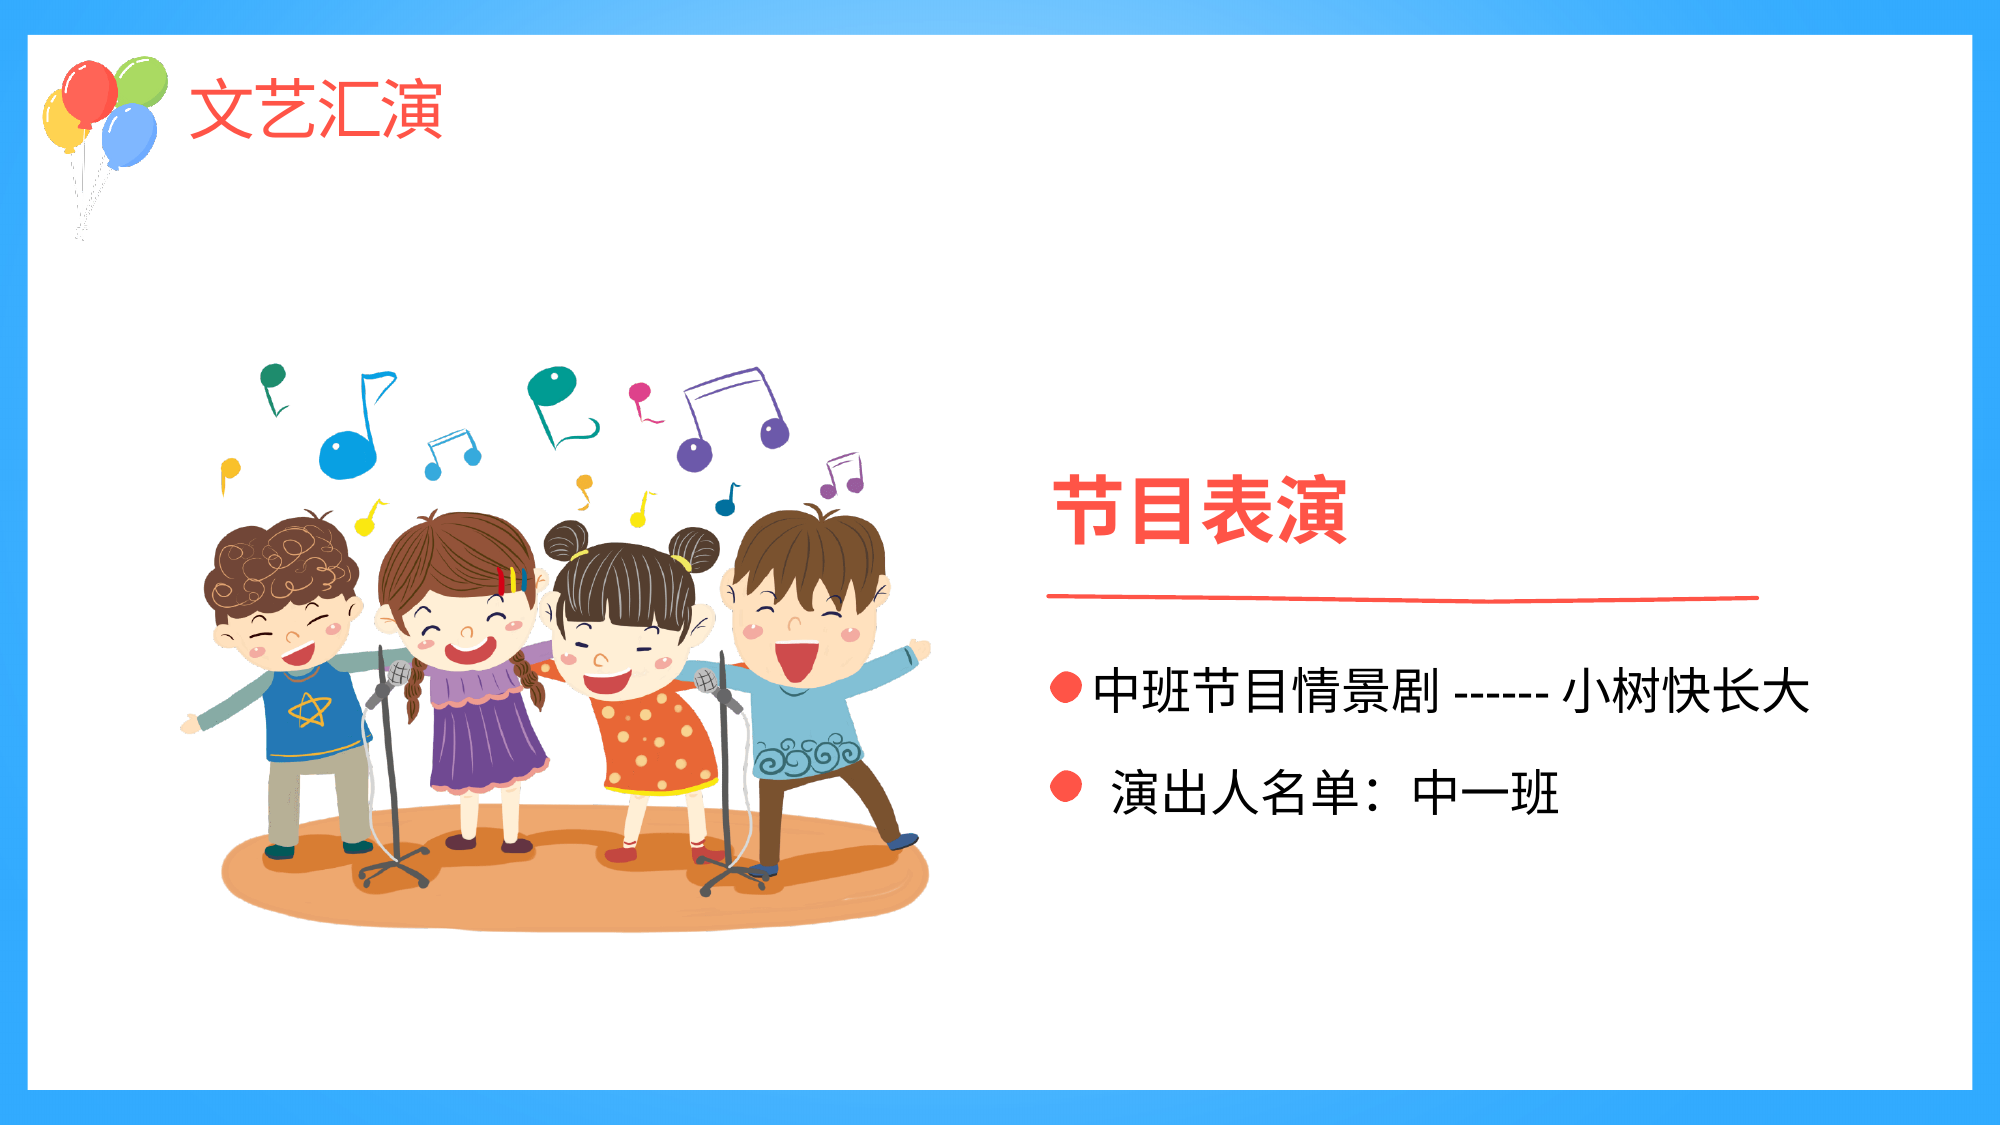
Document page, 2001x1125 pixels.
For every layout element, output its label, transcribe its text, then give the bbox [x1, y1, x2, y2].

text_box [1052, 753, 1578, 830]
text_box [1052, 651, 1817, 728]
text_box [1047, 595, 1759, 603]
picture [0, 0, 2000, 1125]
text_box 节目表演 [1035, 456, 1366, 562]
